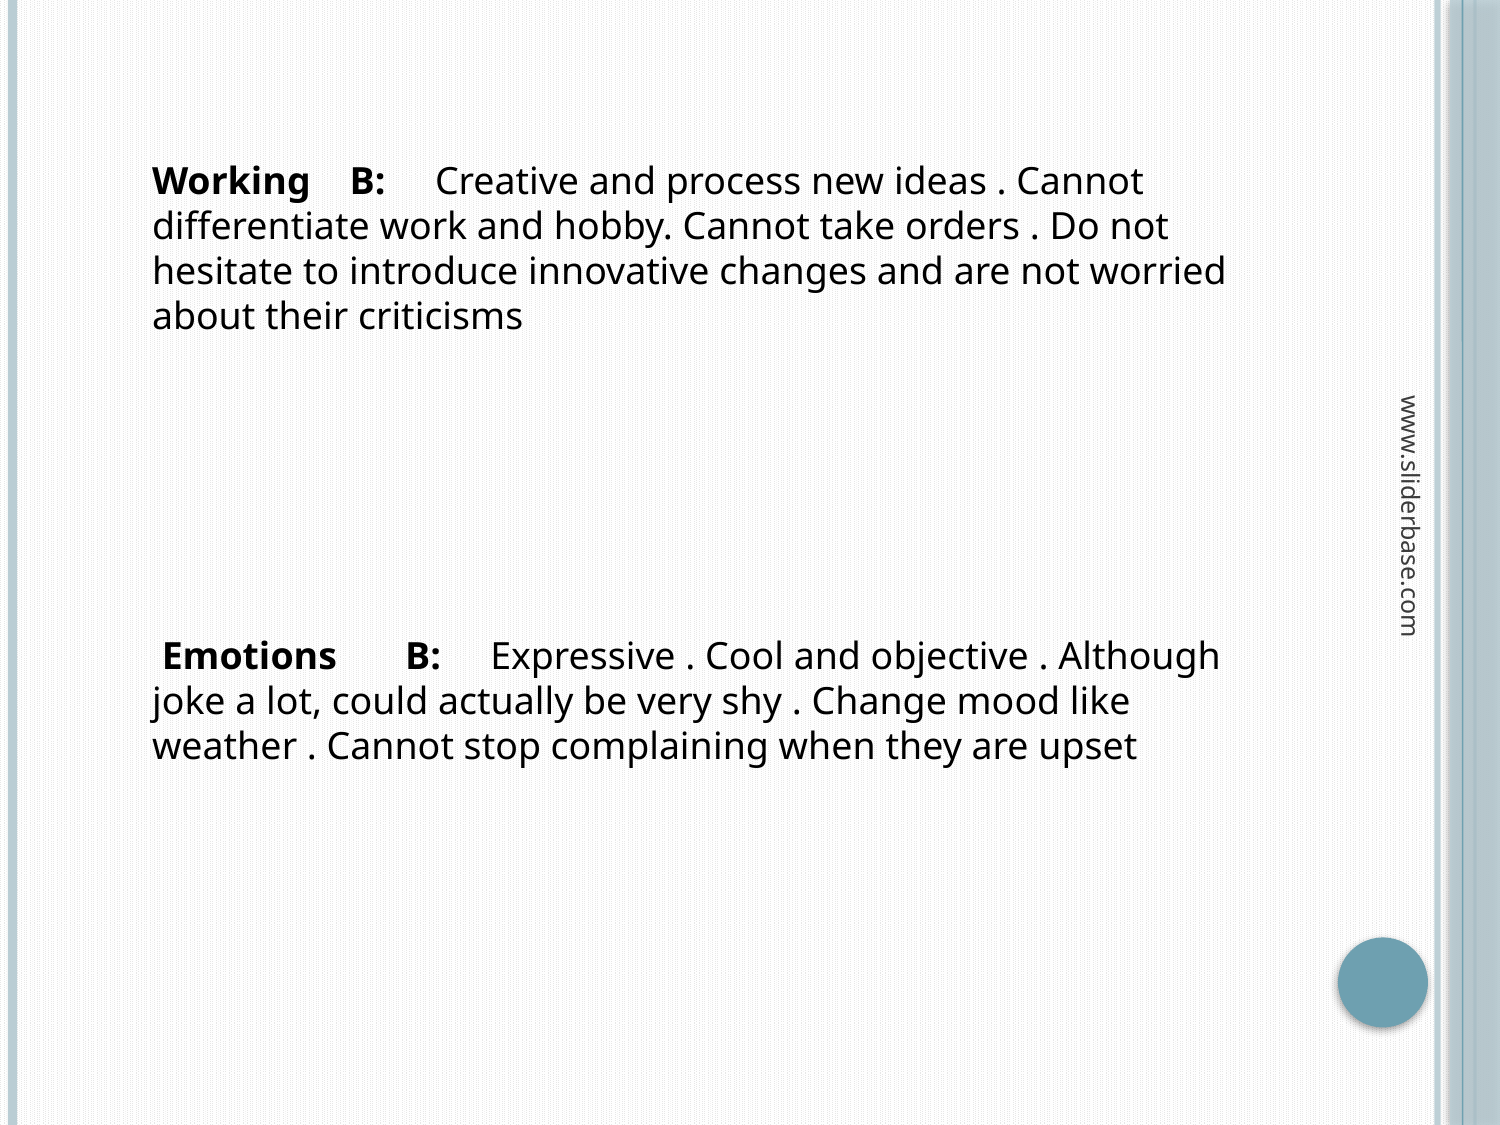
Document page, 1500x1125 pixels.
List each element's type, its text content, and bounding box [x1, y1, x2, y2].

text_box Emotions B: Expressive . Cool and objective . Although joke a lot, could actually be very shy . Change mood like weather . Cannot stop complaining when they are upset [137, 624, 1263, 775]
text_box Working B: Creative and process new ideas . Cannot differentiate work and hobby. Cannot take orders . Do not hesitate to introduce innovative changes and are not worried about their criticisms [137, 149, 1275, 390]
footer www.sliderbase.com [1379, 380, 1440, 906]
